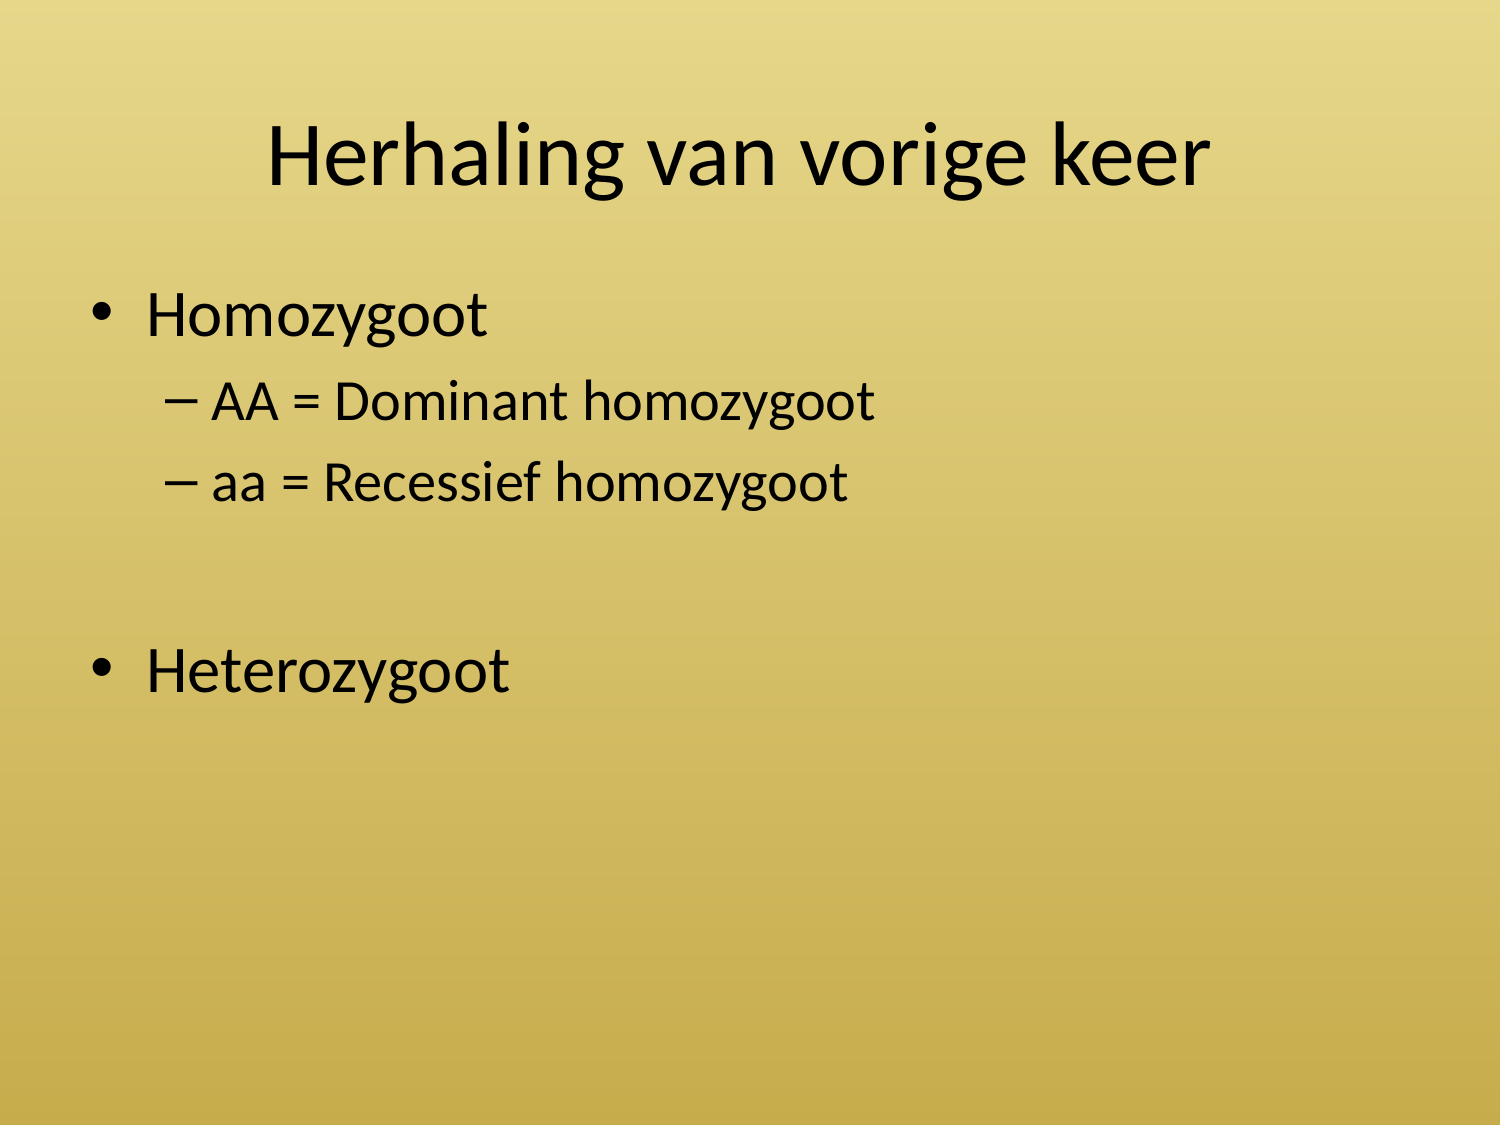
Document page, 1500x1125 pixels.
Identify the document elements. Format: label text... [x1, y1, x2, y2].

title Herhaling van vorige keer [64, 54, 1415, 243]
list Homozygoot AA = Dominant homozygoot aa = Recessief homozygoot Heterozygoot [75, 262, 1425, 1005]
